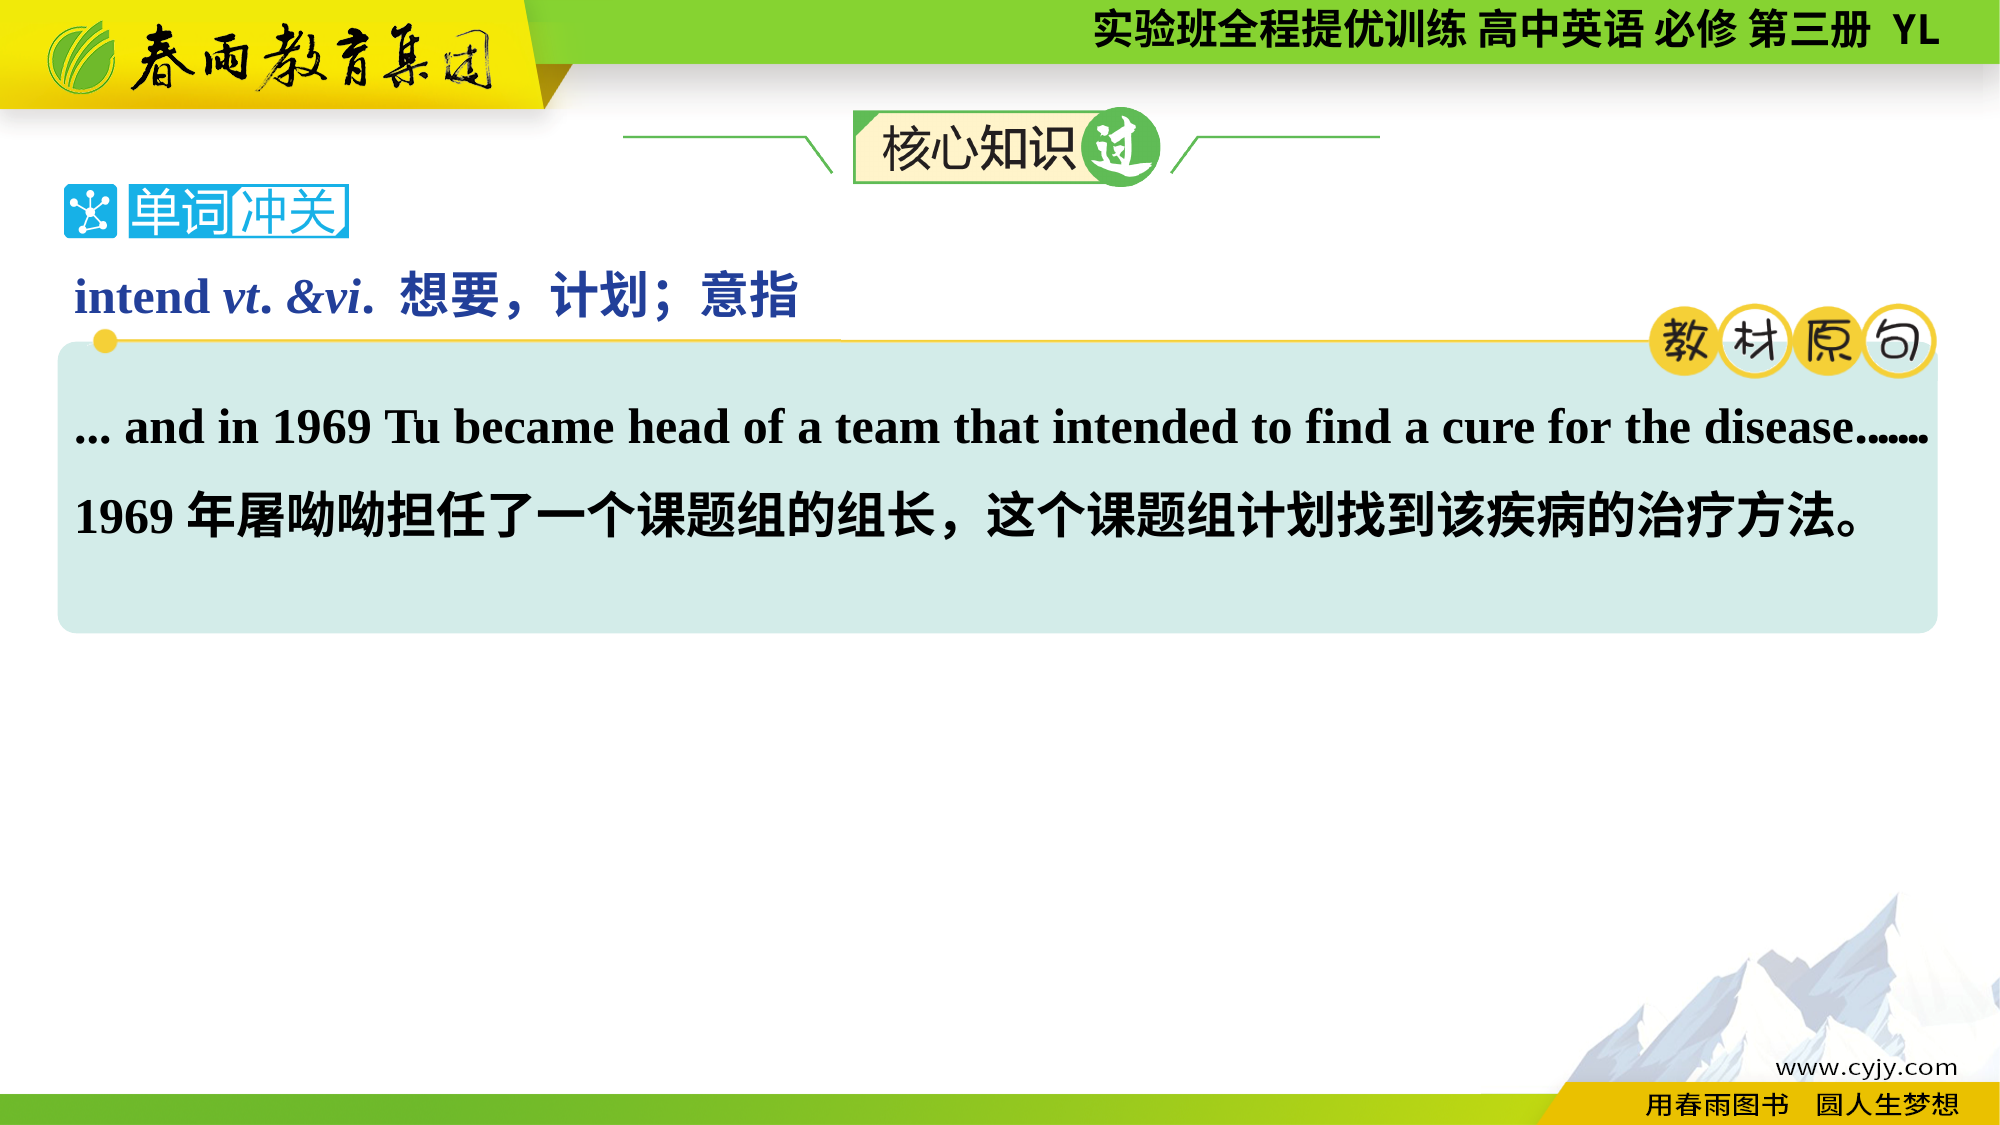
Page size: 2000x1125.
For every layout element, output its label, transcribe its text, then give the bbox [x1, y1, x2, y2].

picture [0, 0, 2000, 1125]
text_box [87, 294, 1938, 381]
list intend vt. &vi. 想要，计划；意指 ... and in 1969 Tu became head of a team that intended to find a cure for the disease.……1969年屠呦呦担任了一个课题组的组长，这个课题组计划找到该疾病的治疗方法。 [59, 226, 1944, 634]
